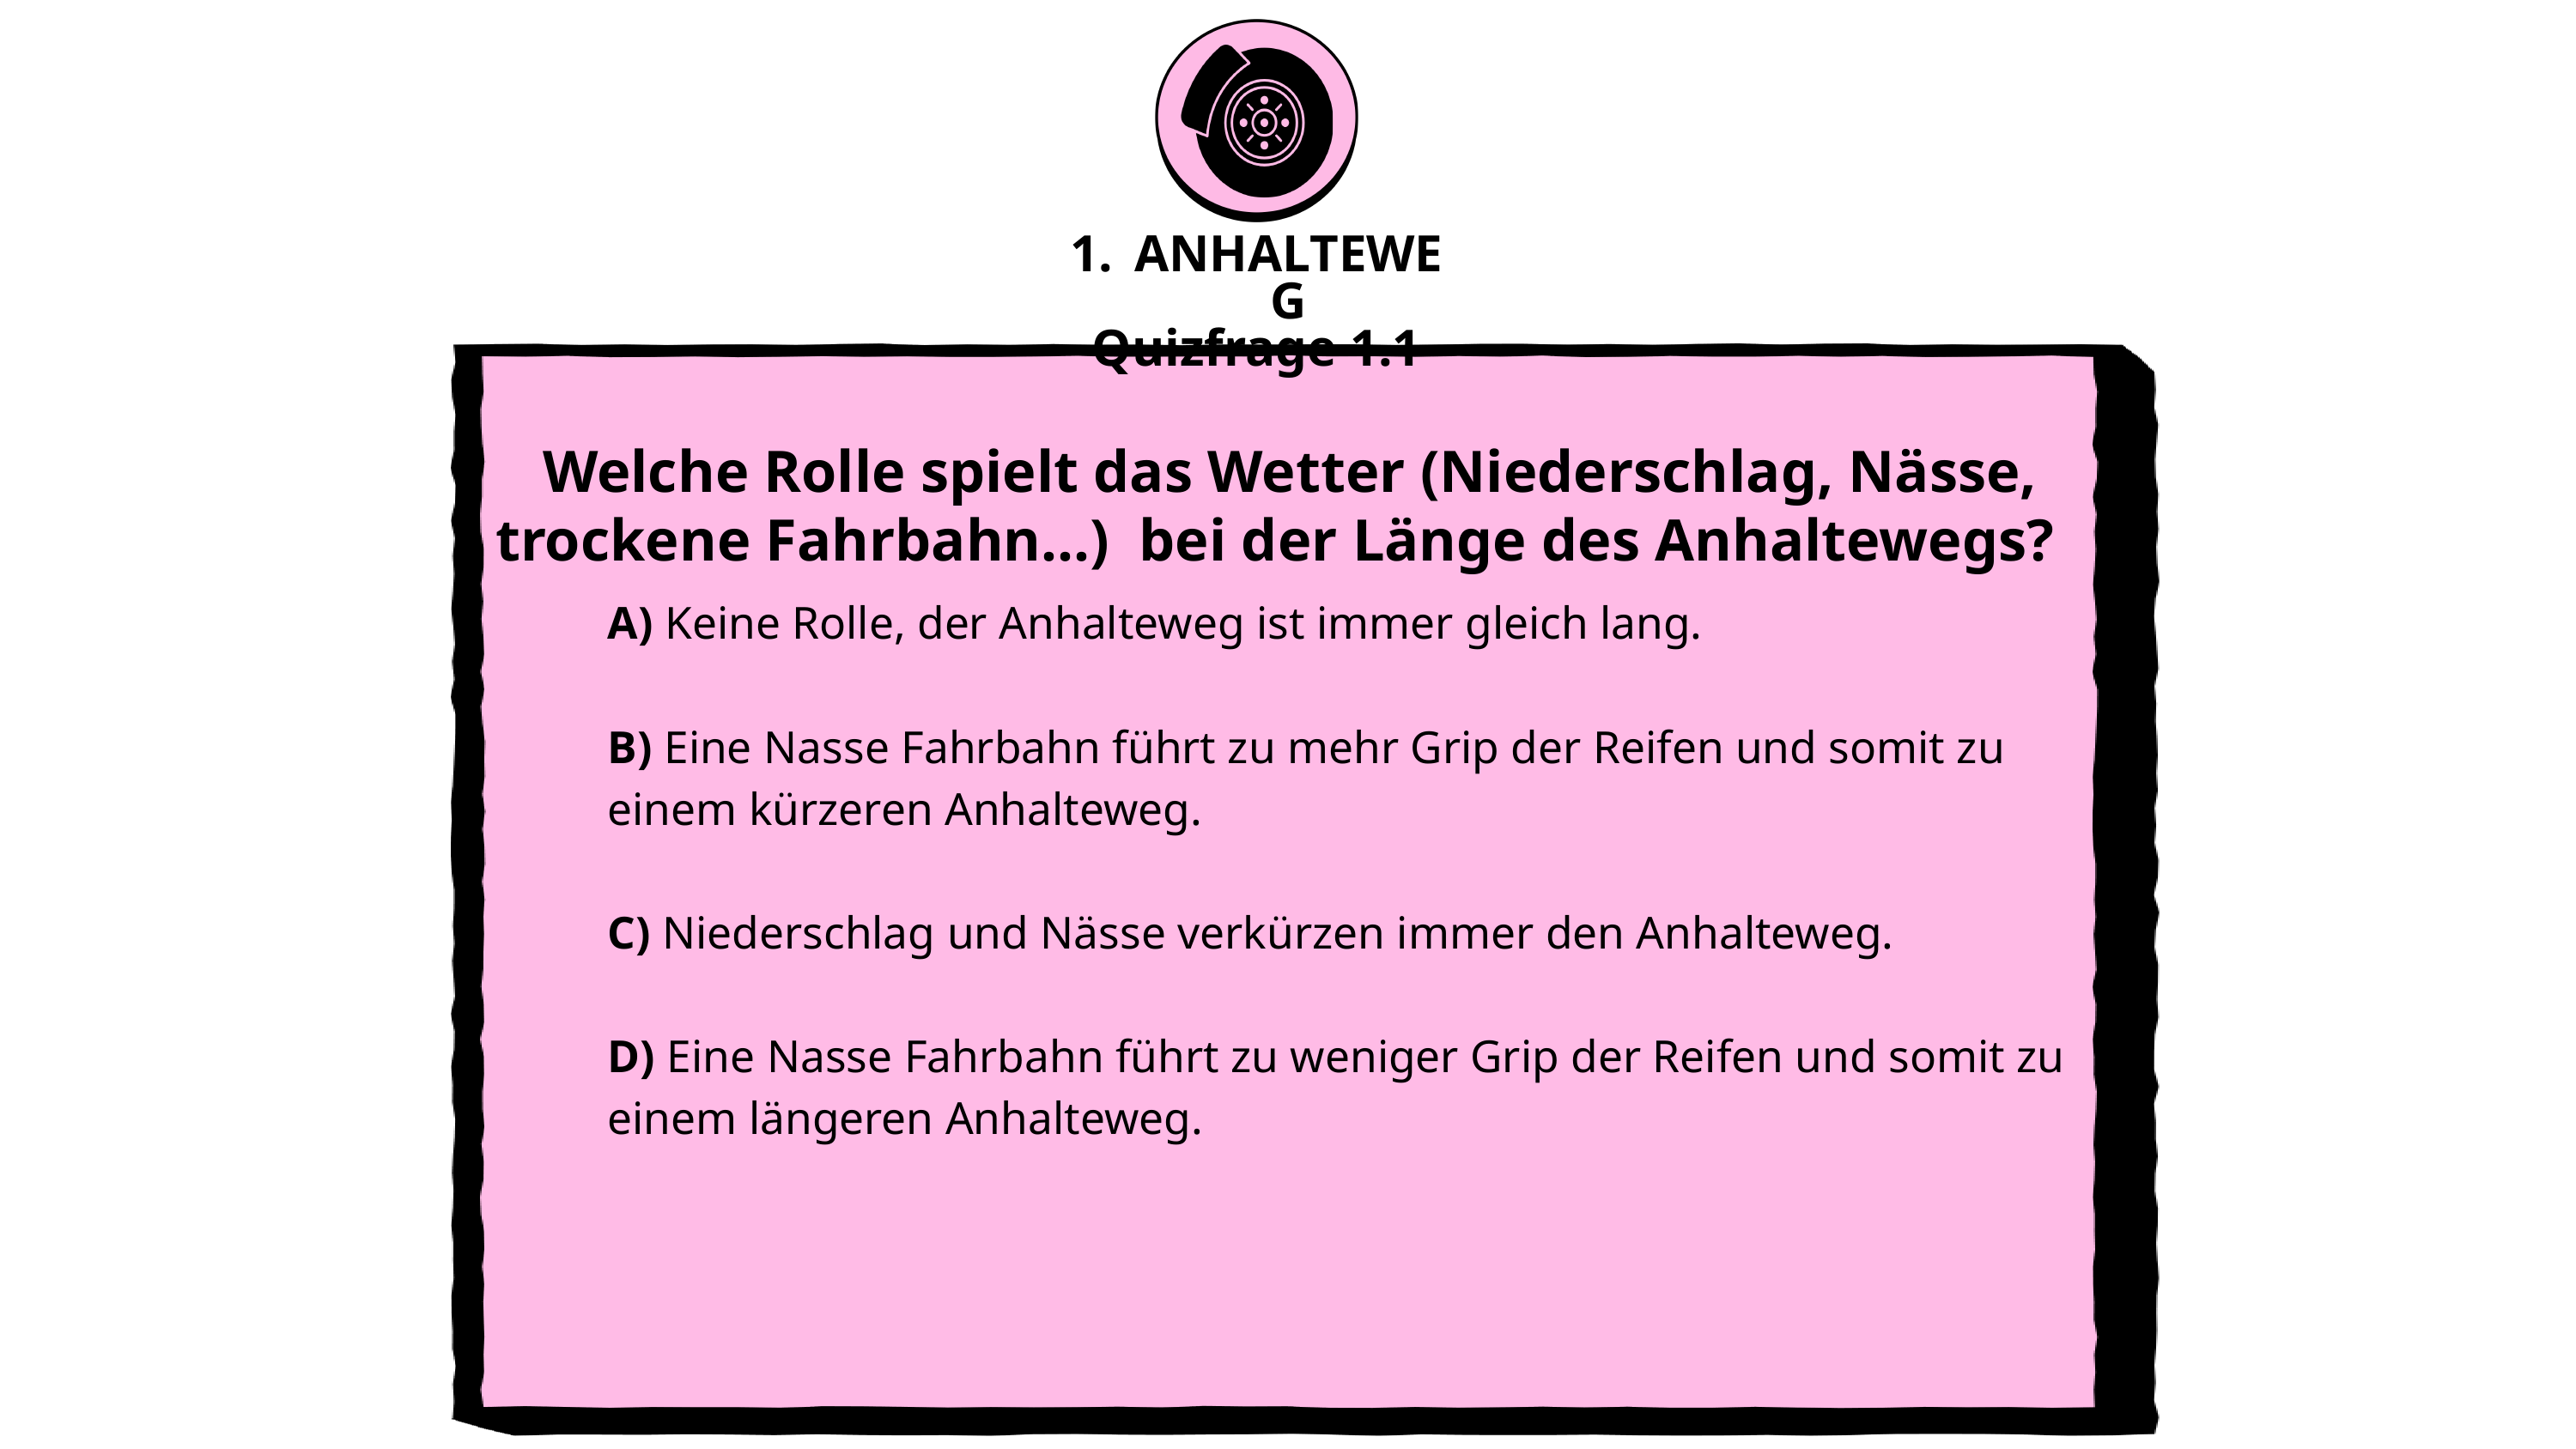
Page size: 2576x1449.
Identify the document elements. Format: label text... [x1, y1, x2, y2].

text_box [450, 343, 2160, 1436]
text_box Welche Rolle spielt das Wetter (Niederschlag, Nässe, trockene Fahrbahn…) bei der Länge des Anhaltewegs? A) Keine Rolle, der Anhalteweg ist immer gleich lang. B) Eine Nasse Fahrbahn führt zu mehr Grip der Reifen und somit zu einem kürzeren Anhalteweg. C) Niederschlag und Nässe verkürzen immer den Anhalteweg. D) Eine Nasse Fahrbahn führt zu weniger Grip der Reifen und somit zu einem längeren Anhalteweg. [478, 434, 2102, 1143]
text_box [1155, 19, 1358, 223]
text_box ANHALTEWEG Quizfrage 1.1 [1060, 234, 1454, 377]
text_box [1180, 45, 1334, 197]
